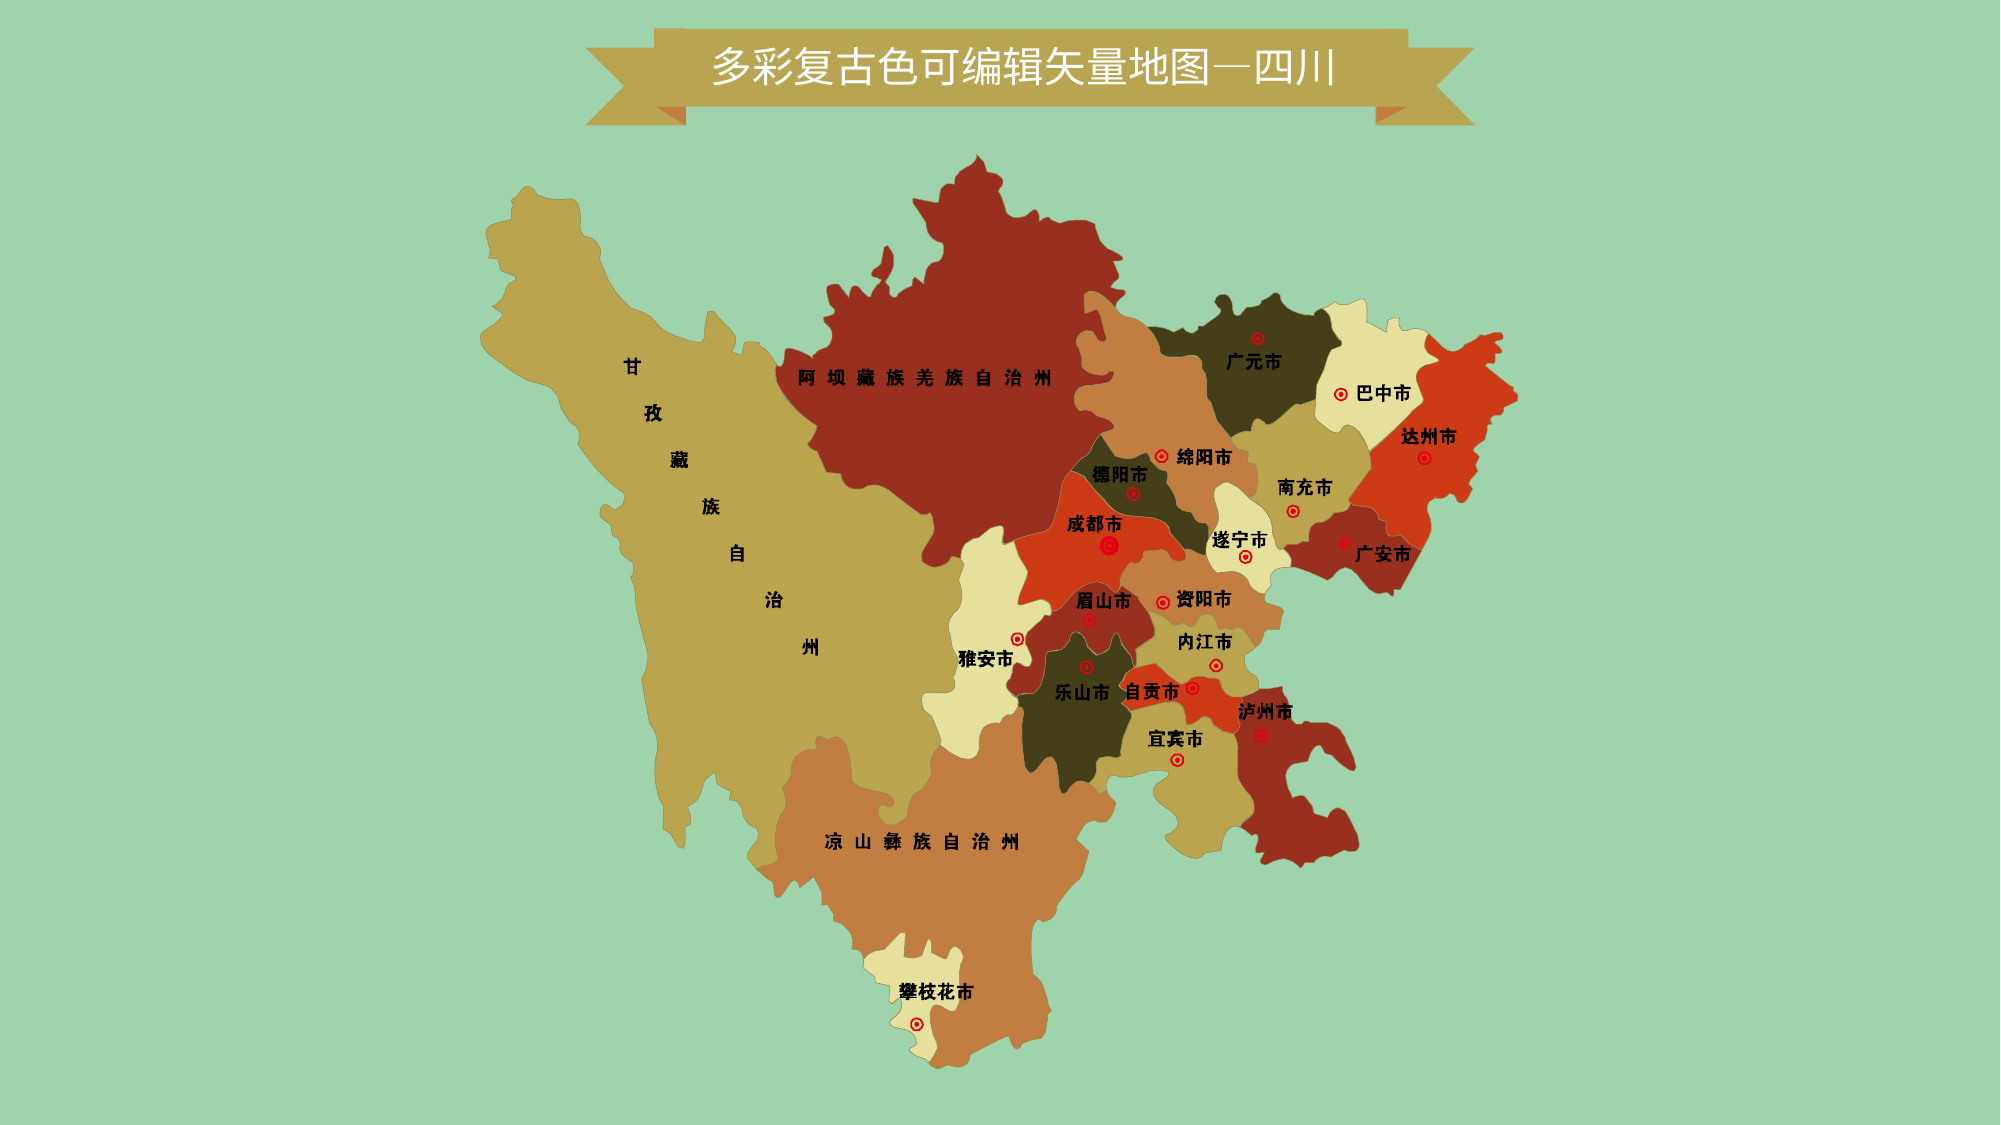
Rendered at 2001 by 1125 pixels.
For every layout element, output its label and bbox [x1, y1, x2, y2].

text_box [1011, 633, 1024, 646]
text_box [1196, 633, 1213, 651]
text_box [977, 650, 995, 668]
text_box [945, 368, 964, 387]
text_box [1096, 592, 1111, 609]
text_box [1130, 465, 1148, 483]
text_box [1054, 683, 1072, 702]
text_box [918, 982, 937, 1001]
text_box [1072, 289, 1261, 541]
text_box [1114, 592, 1131, 609]
text_box [1112, 466, 1128, 483]
text_box [1148, 290, 1344, 434]
text_box [825, 832, 843, 850]
text_box [913, 832, 932, 850]
text_box [884, 832, 901, 850]
text_box [1155, 450, 1168, 463]
text_box [1167, 729, 1184, 748]
text_box [1106, 542, 1113, 550]
text_box [1208, 485, 1294, 594]
text_box [702, 497, 721, 515]
text_box [1251, 333, 1264, 345]
text_box [754, 704, 1118, 1071]
text_box [623, 357, 641, 376]
text_box [1277, 478, 1295, 497]
text_box [1265, 352, 1282, 371]
text_box [1439, 427, 1457, 445]
text_box [1418, 452, 1431, 465]
text_box [1127, 487, 1140, 500]
text_box [1393, 384, 1411, 402]
text_box [945, 832, 958, 850]
text_box [1143, 683, 1160, 700]
text_box [1212, 530, 1230, 549]
text_box [1257, 702, 1273, 720]
text_box [996, 649, 1013, 667]
text_box [798, 369, 815, 386]
text_box [1123, 552, 1286, 650]
text_box [1276, 702, 1293, 720]
text_box [1315, 478, 1333, 497]
text_box [1083, 613, 1096, 626]
text_box [958, 650, 977, 668]
text_box [1179, 632, 1193, 651]
text_box [1374, 544, 1392, 563]
text_box [919, 523, 1053, 762]
text_box [1232, 684, 1362, 870]
text_box [886, 368, 904, 387]
text_box [1287, 502, 1424, 599]
text_box [1226, 352, 1244, 371]
text_box [1086, 704, 1252, 861]
text_box [977, 368, 991, 387]
text_box [1238, 702, 1255, 721]
text_box [1148, 729, 1165, 747]
text_box [1215, 632, 1233, 651]
text_box [827, 369, 846, 386]
text_box [916, 368, 934, 387]
text_box [1171, 754, 1184, 767]
text_box [1118, 666, 1245, 736]
text_box [971, 832, 991, 850]
text_box [1001, 833, 1018, 850]
text_box [1105, 514, 1123, 533]
text_box [1081, 661, 1093, 673]
text_box [855, 833, 871, 849]
text_box [1020, 634, 1131, 791]
text_box [1239, 551, 1252, 564]
text_box [644, 404, 663, 422]
text_box [1092, 683, 1110, 701]
text_box [1375, 384, 1391, 402]
text_box [1176, 448, 1194, 466]
text_box [730, 544, 744, 562]
text_box [1101, 537, 1118, 554]
text_box [1250, 530, 1268, 549]
text_box [764, 590, 784, 609]
text_box [1215, 448, 1233, 466]
text_box [1066, 514, 1085, 533]
text_box [1420, 427, 1437, 445]
text_box [670, 450, 689, 469]
text_box [1245, 358, 1263, 371]
text_box [1186, 729, 1203, 748]
text_box [773, 152, 1128, 570]
text_box [911, 1018, 924, 1031]
text_box [1156, 597, 1169, 610]
text_box [1069, 434, 1211, 558]
text_box [1126, 682, 1139, 700]
text_box [1287, 505, 1300, 518]
text_box [478, 184, 961, 870]
text_box [584, 28, 1476, 126]
text_box [1338, 537, 1351, 550]
text_box [1085, 514, 1104, 533]
text_box [860, 930, 966, 1065]
text_box [1187, 682, 1199, 695]
text_box [1351, 330, 1521, 551]
text_box [956, 982, 974, 1001]
text_box [1034, 369, 1051, 386]
text_box [1401, 427, 1420, 445]
text_box [1176, 589, 1195, 608]
text_box [1012, 468, 1189, 608]
text_box [899, 982, 917, 1001]
text_box [1296, 478, 1314, 497]
text_box [1214, 589, 1232, 608]
text_box [1076, 592, 1093, 609]
text_box [1334, 388, 1347, 401]
text_box [1162, 682, 1180, 700]
text_box [1355, 544, 1373, 563]
text_box [1004, 368, 1022, 387]
text_box [1075, 683, 1090, 701]
text_box [856, 368, 875, 387]
text_box [937, 982, 955, 1001]
text_box [1196, 449, 1213, 466]
text_box [1135, 615, 1262, 700]
text_box [1092, 465, 1111, 483]
text_box [1231, 397, 1374, 552]
text_box [802, 638, 818, 656]
text_box [1196, 590, 1212, 607]
text_box [1209, 659, 1222, 672]
text_box [1393, 544, 1411, 563]
text_box [1317, 296, 1434, 448]
text_box [1357, 385, 1373, 401]
text_box [1254, 729, 1267, 742]
text_box [1004, 579, 1157, 700]
text_box [1231, 530, 1248, 549]
text_box [1247, 353, 1260, 357]
